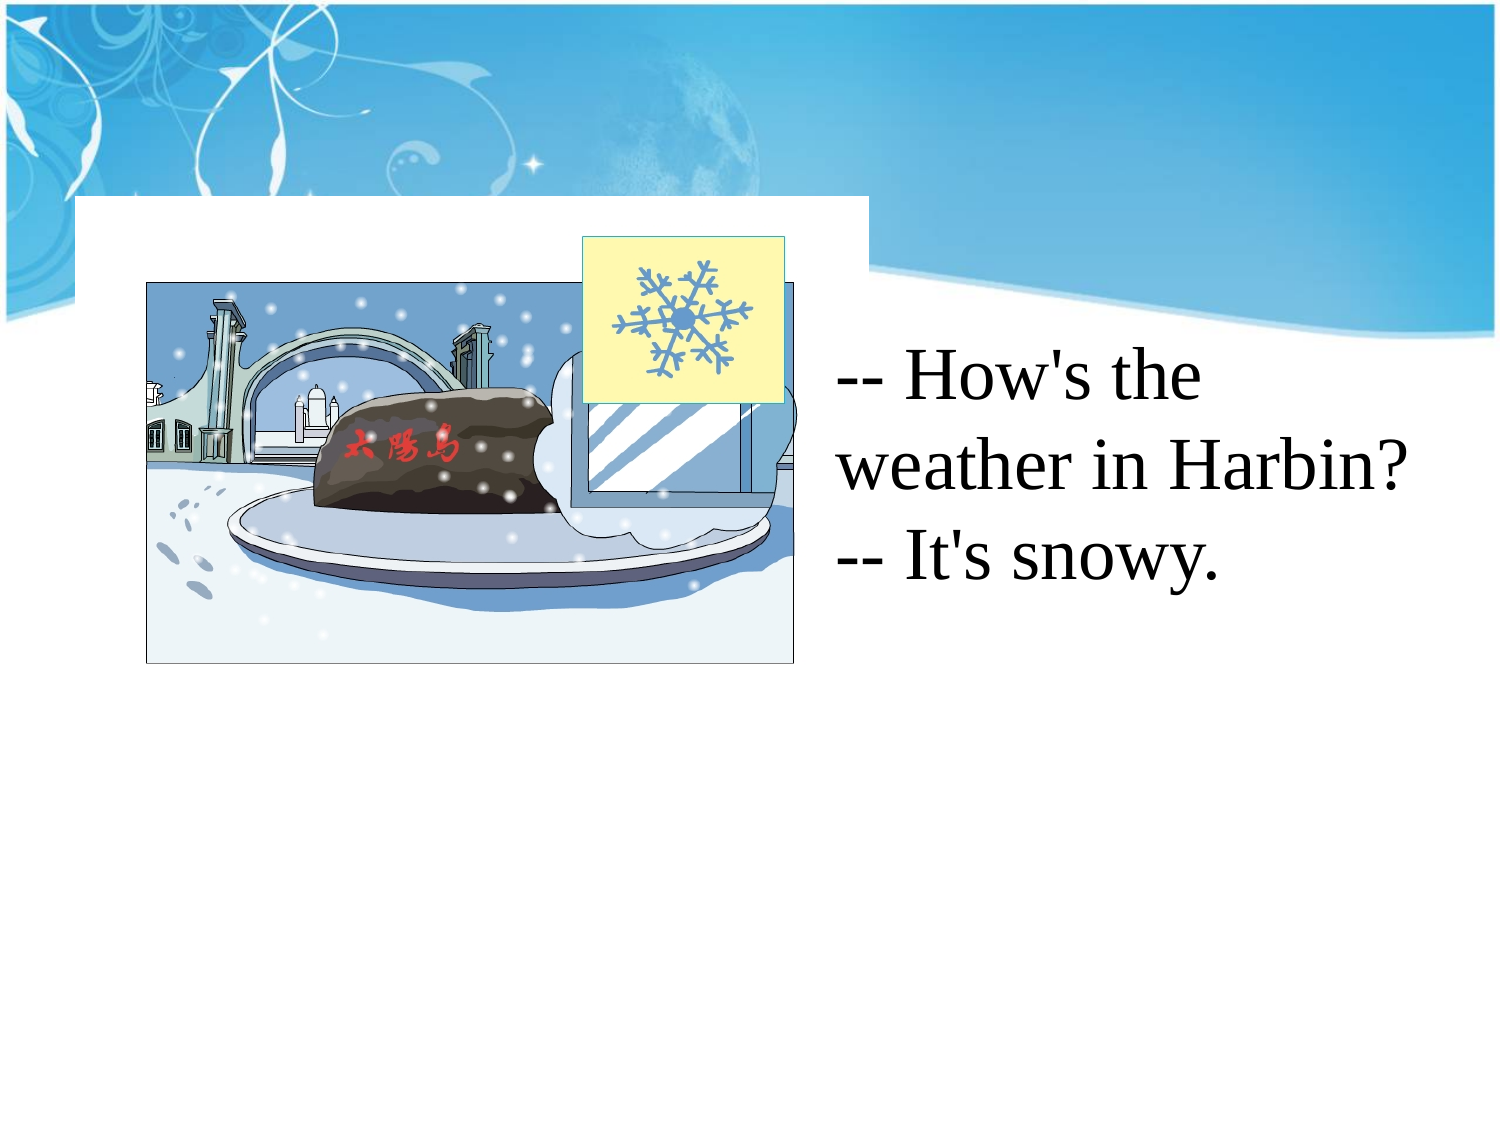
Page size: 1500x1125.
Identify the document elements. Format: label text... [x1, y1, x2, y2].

picture [0, 0, 1500, 1125]
text_box -- How's the weather in Harbin? -- It's snowy. [869, 317, 1447, 603]
